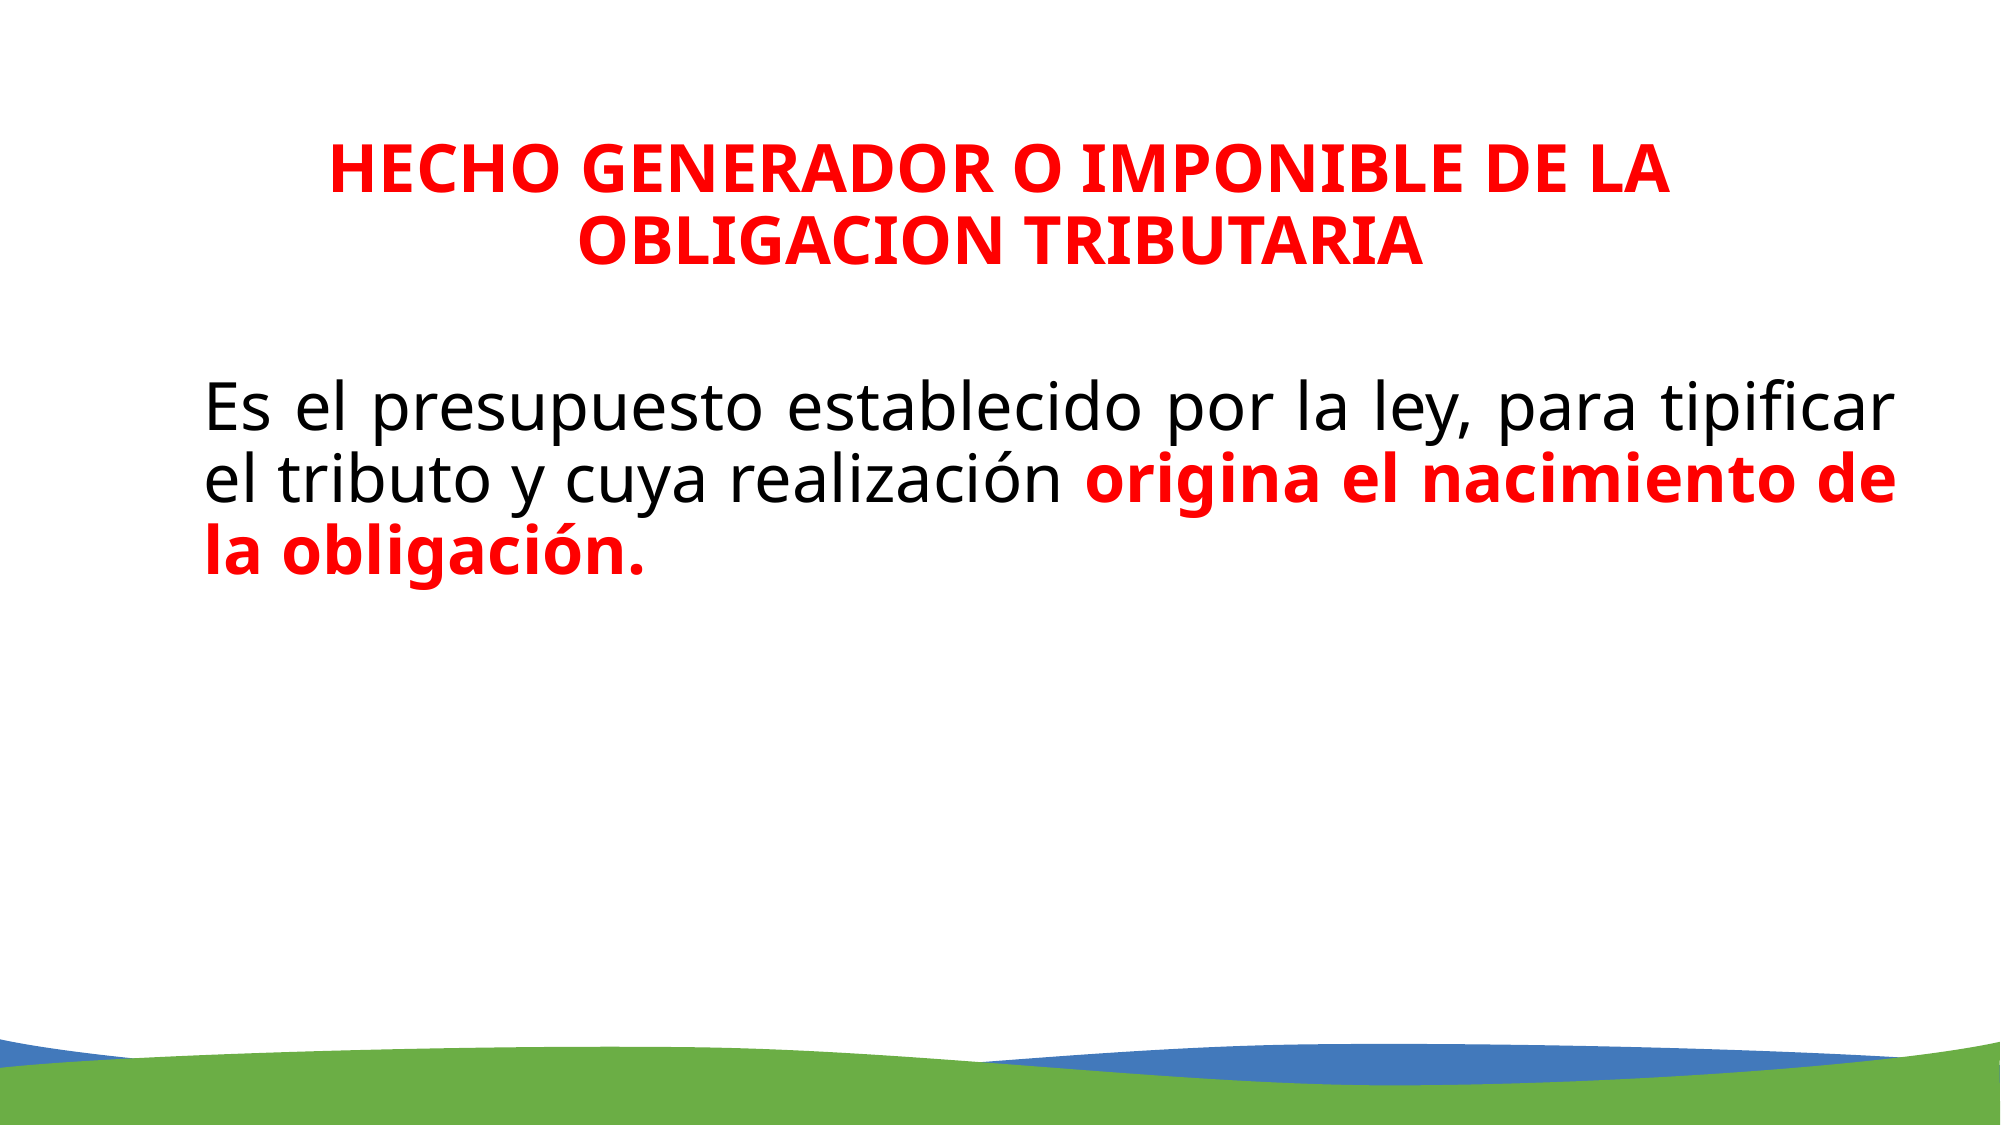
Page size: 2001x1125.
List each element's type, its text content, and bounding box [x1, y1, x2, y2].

title HECHO GENERADOR O IMPONIBLE DE LA OBLIGACION TRIBUTARIA [137, 141, 1863, 273]
list Es el presupuesto establecido por la ley, para tipificar el tributo y cuya realización origina el nacimiento de la obligación. [188, 365, 1914, 857]
